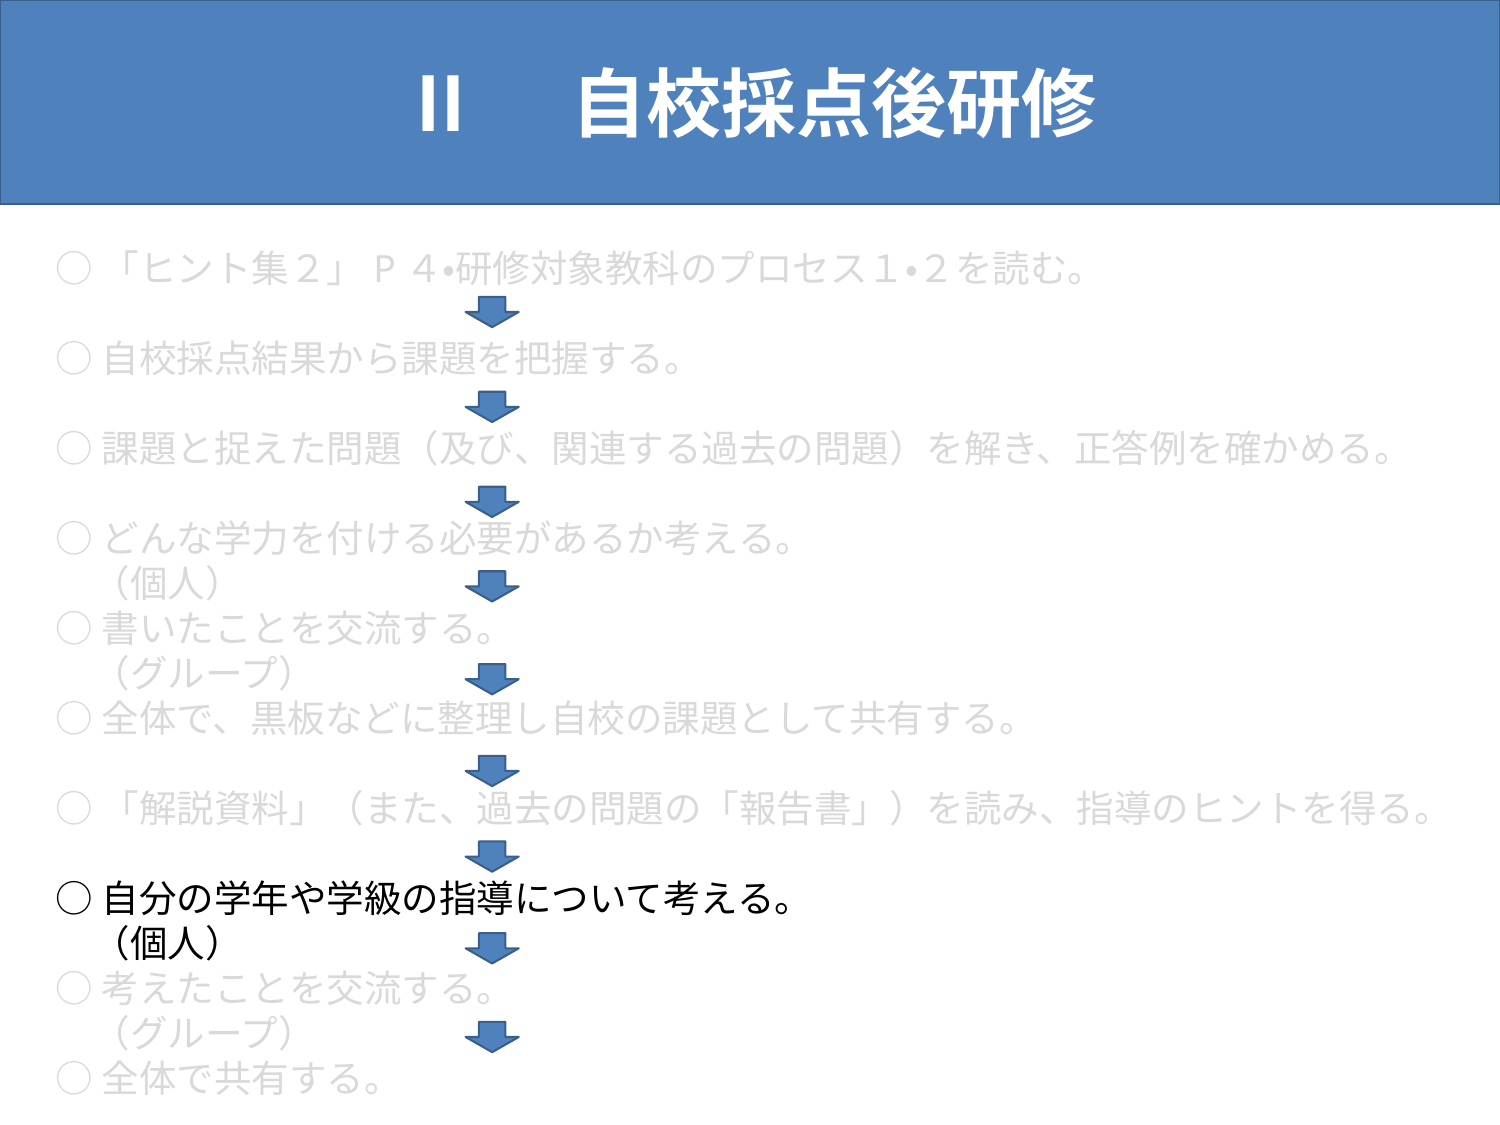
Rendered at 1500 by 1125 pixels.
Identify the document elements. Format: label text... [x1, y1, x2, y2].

text_box [464, 1020, 520, 1054]
text_box [464, 570, 520, 603]
text_box ○「ヒント集２」P４・研修対象教科のプロセス１・２を読む。 ○自校採点結果から課題を把握する。 ○課題と捉えた問題（及び、関連する過去の問題）を解き、正答例を確かめる。 ○どんな学力を付ける必要があるか考える。 （個人） ○書いたことを交流する。 （グループ） ○全体で、黒板などに整理し自校の課題として共有する。 ○「解説資料」（また、過去の問題の「報告書」）を読み、指導のヒントを得る。 ○自分の学年や学級の指導について考える。 （個人） ○考えたことを交流する。 （グループ） ○全体で共有する。 [40, 237, 1460, 1108]
text_box [464, 663, 520, 696]
text_box [464, 932, 520, 965]
text_box [464, 485, 520, 518]
text_box [464, 295, 520, 329]
text_box Ⅱ 自校採点後研修 [0, 0, 1500, 205]
text_box [464, 754, 520, 788]
text_box [464, 390, 520, 423]
text_box [464, 840, 520, 873]
